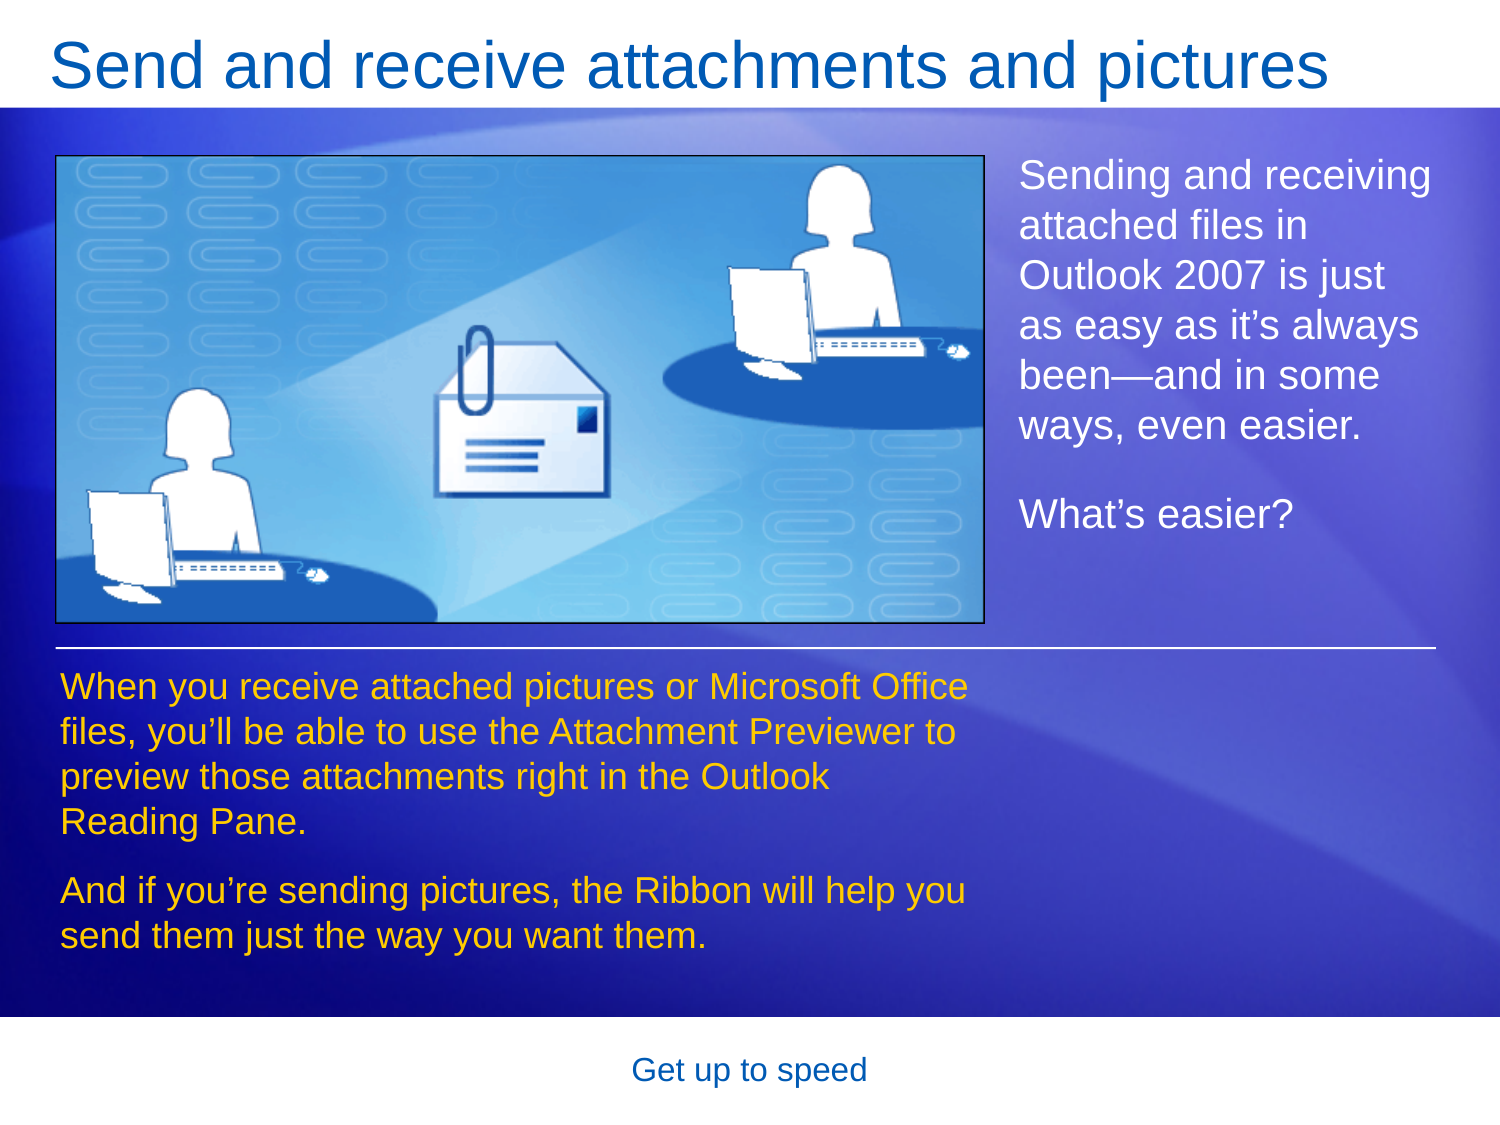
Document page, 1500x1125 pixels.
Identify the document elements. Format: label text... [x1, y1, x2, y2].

text_box When you receive attached pictures or Microsoft Office files, you’ll be able to use the Attachment Previewer to preview those attachments right in the Outlook Reading Pane. And if you’re sending pictures, the Ribbon will help you send them just the way you want them. [45, 655, 988, 977]
text_box Sending and receiving attached files in Outlook 2007 is just as easy as it’s always been—and in some ways, even easier. What’s easier? [1003, 140, 1454, 626]
footer Get up to speed [445, 1016, 1055, 1096]
picture [0, 108, 1500, 1017]
title Send and receive attachments and pictures [34, 11, 1352, 114]
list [55, 155, 985, 624]
